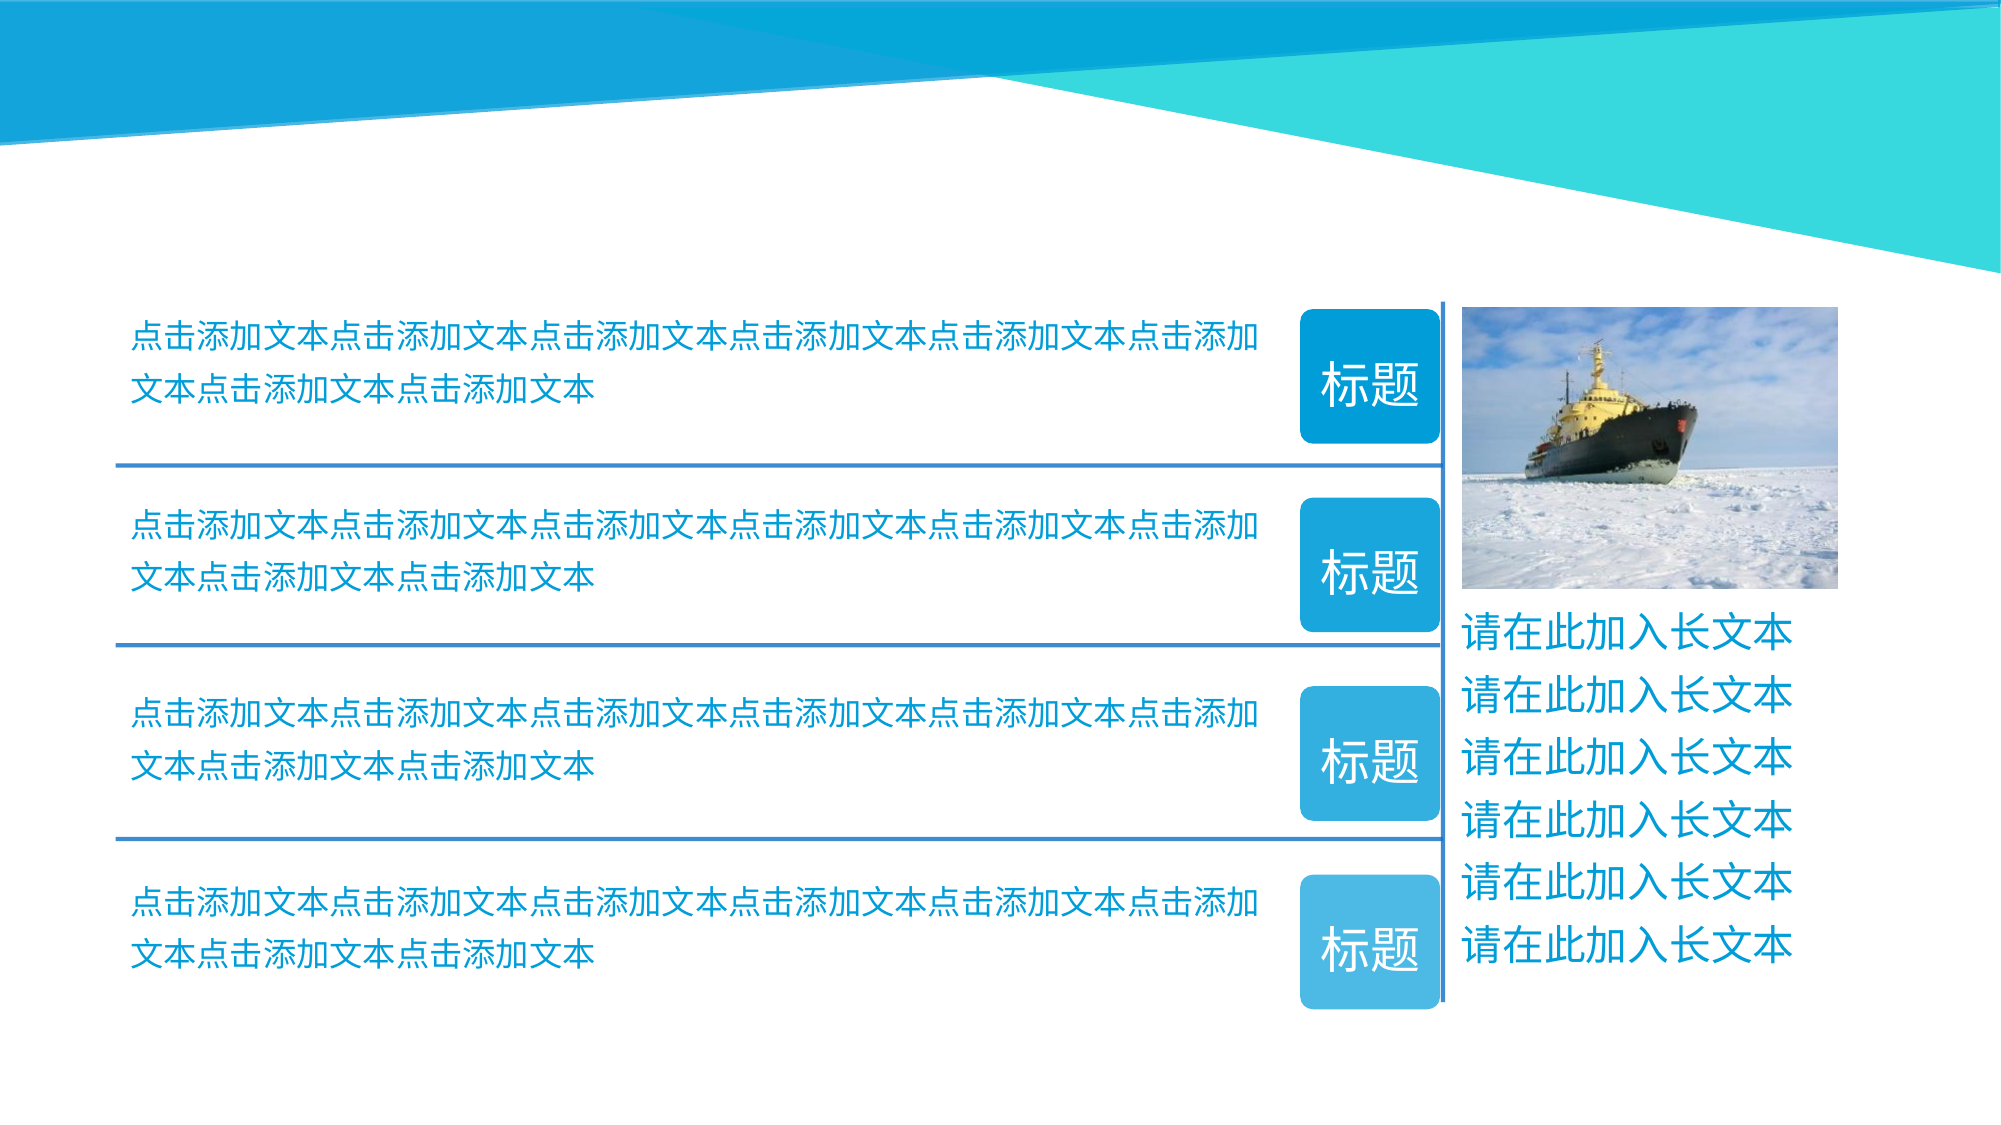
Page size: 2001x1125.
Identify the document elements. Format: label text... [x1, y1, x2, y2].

text_box [1299, 610, 1440, 634]
text_box 点击添加文本点击添加文本点击添加文本点击添加文本点击添加文本点击添加 文本点击添加文本点击添加文本 [115, 496, 1281, 604]
text_box [1299, 987, 1440, 1011]
picture [1462, 307, 1838, 589]
text_box [993, 8, 2000, 275]
text_box [1299, 308, 1440, 346]
text_box [1299, 421, 1440, 445]
text_box [0, 0, 2000, 147]
text_box 标题 [1297, 534, 1440, 610]
text_box 标题 [1297, 723, 1440, 798]
text_box 请在此加入长文本 请在此加入长文本 请在此加入长文本 请在此加入长文本 请在此加入长文本 请在此加入长文本 [1445, 598, 1821, 977]
text_box 点击添加文本点击添加文本点击添加文本点击添加文本点击添加文本点击添加 文本点击添加文本点击添加文本 [115, 685, 1281, 793]
text_box [1299, 873, 1440, 911]
text_box [1299, 496, 1440, 534]
text_box [1299, 685, 1440, 723]
text_box 标题 [1297, 346, 1440, 421]
text_box 点击添加文本点击添加文本点击添加文本点击添加文本点击添加文本点击添加 文本点击添加文本点击添加文本 [115, 308, 1281, 416]
text_box 标题 [1297, 911, 1440, 987]
text_box [1299, 798, 1440, 822]
text_box 点击添加文本点击添加文本点击添加文本点击添加文本点击添加文本点击添加 文本点击添加文本点击添加文本 [115, 873, 1281, 981]
